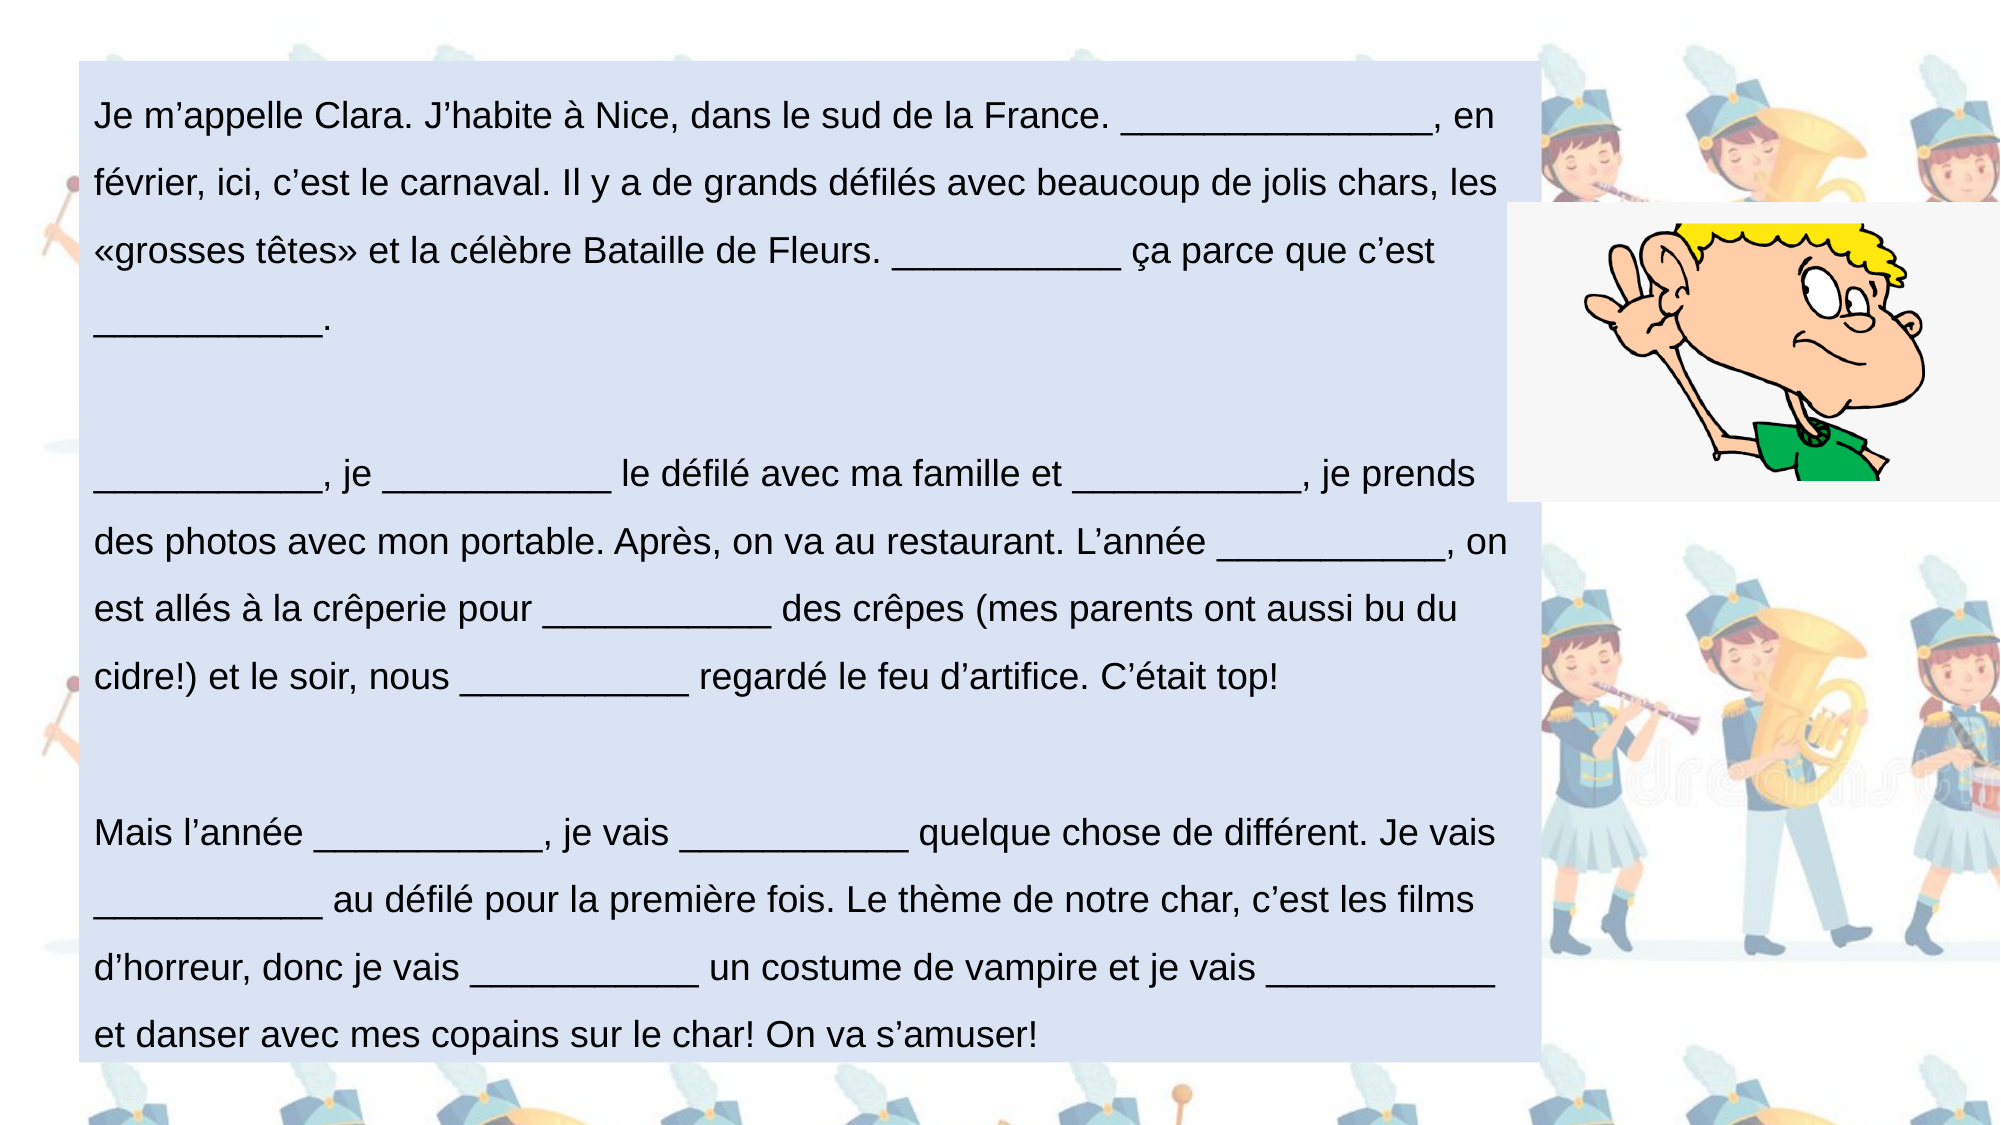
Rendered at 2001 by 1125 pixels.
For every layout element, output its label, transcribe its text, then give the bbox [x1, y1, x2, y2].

text_box Je m’appelle Clara. J’habite à Nice, dans le sud de la France. _______________, en février, ici, c’est le carnaval. Il y a de grands défilés avec beaucoup de jolis chars, les «grosses têtes» et la célèbre Bataille de Fleurs. ___________ ça parce que c’est ___________. ___________, je ___________ le défilé avec ma famille et ___________, je prends des photos avec mon portable. Après, on va au restaurant. L’année ___________, on est allés à la crêperie pour ___________ des crêpes (mes parents ont aussi bu du cidre!) et le soir, nous ___________ regardé le feu d’artifice. C’était top! Mais l’année ___________, je vais ___________ quelque chose de différent. Je vais ___________ au défilé pour la première fois. Le thème de notre char, c’est les films d’horreur, donc je vais ___________ un costume de vampire et je vais ___________ et danser avec mes copains sur le char! On va s’amuser! [79, 60, 1542, 1063]
picture [1507, 201, 2000, 503]
